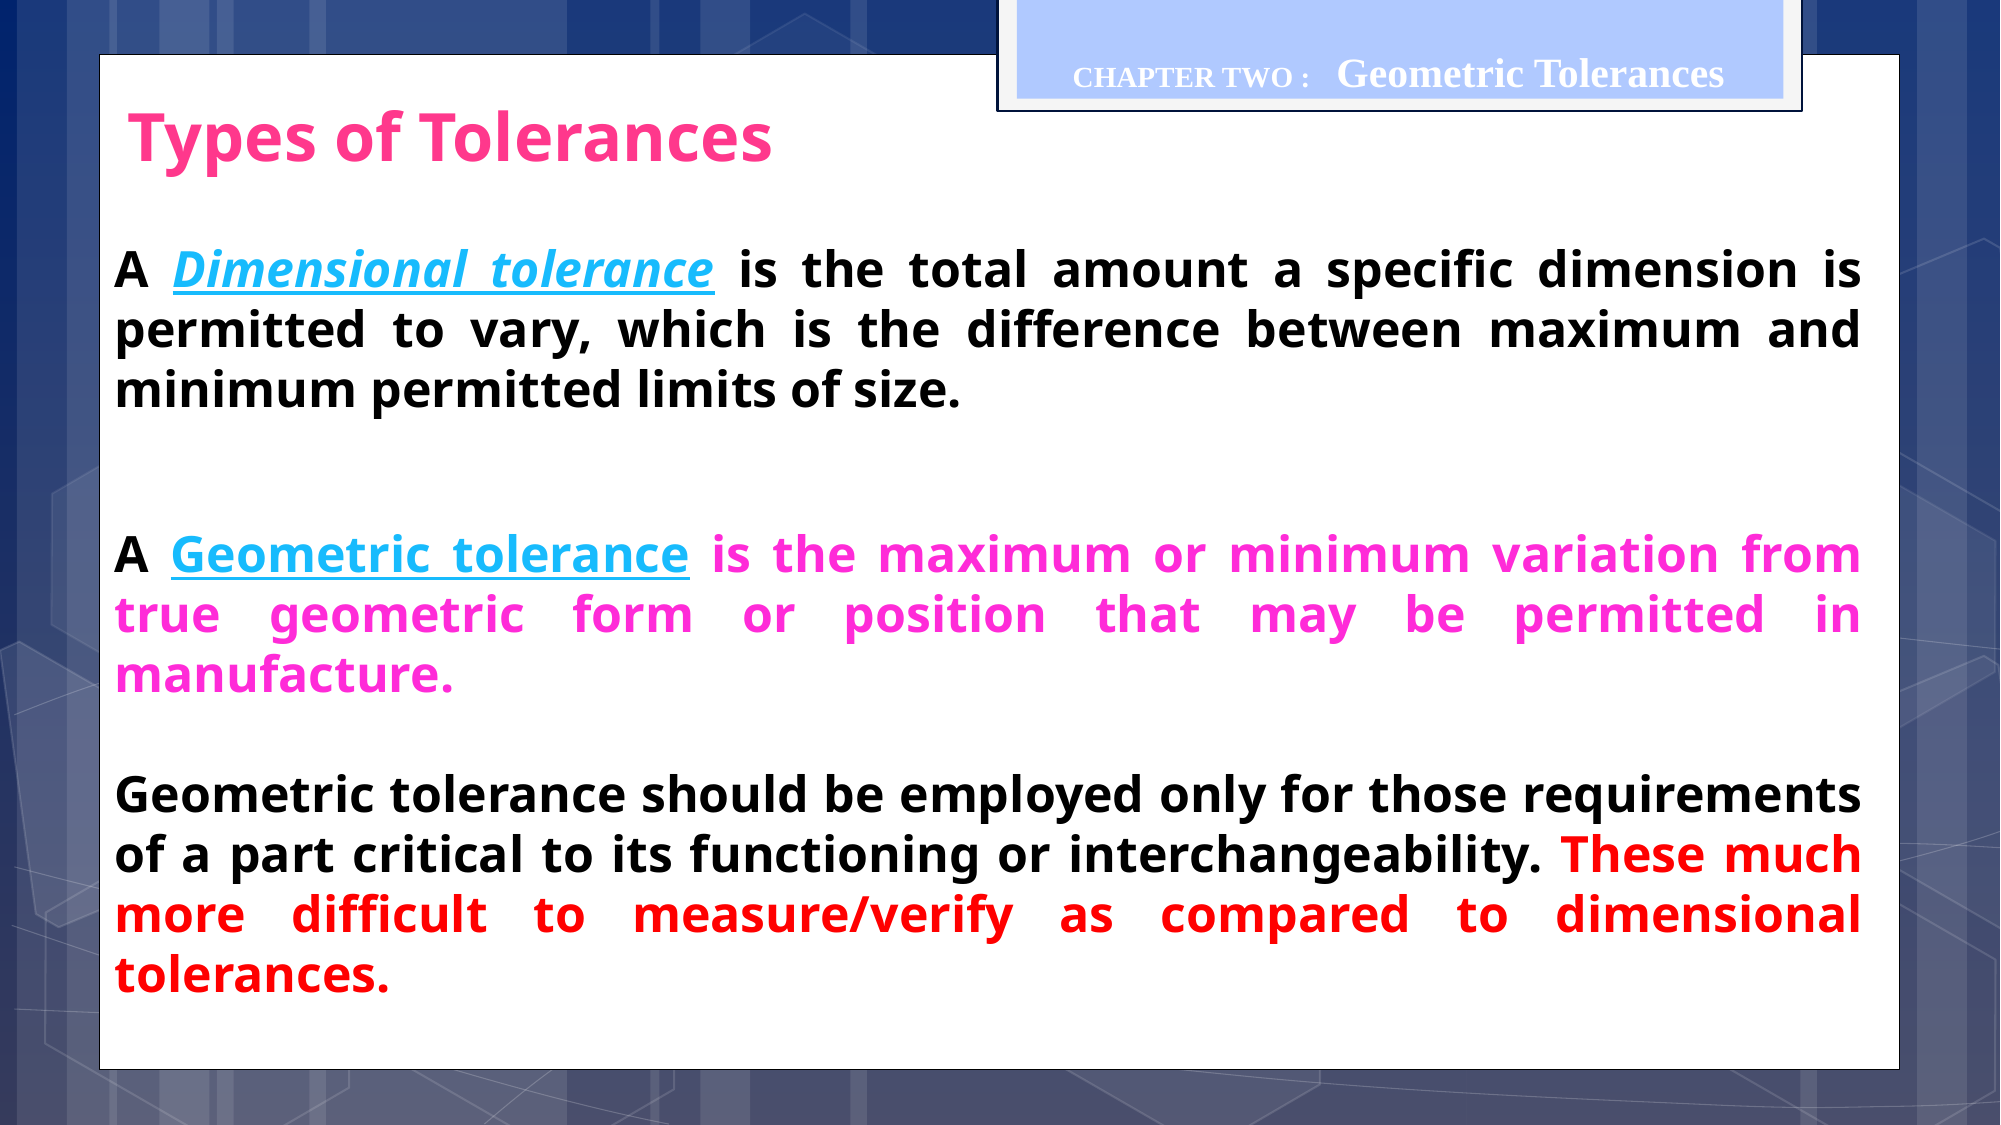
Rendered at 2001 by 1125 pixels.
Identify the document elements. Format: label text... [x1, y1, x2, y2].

text_box CHAPTER TWO : Geometric Tolerances [940, 0, 1858, 110]
text_box Types of Tolerances [112, 87, 1113, 183]
text_box A Dimensional tolerance is the total amount a specific dimension is permitted to vary, which is the difference between maximum and minimum permitted limits of size. [99, 230, 1879, 425]
text_box A Geometric tolerance is the maximum or minimum variation from true geometric form or position that may be permitted in manufacture. Geometric tolerance should be employed only for those requirements of a part critical to its functioning or interchangeability. These much more difficult to measure/verify as compared to dimensional tolerances. [99, 515, 1879, 1011]
